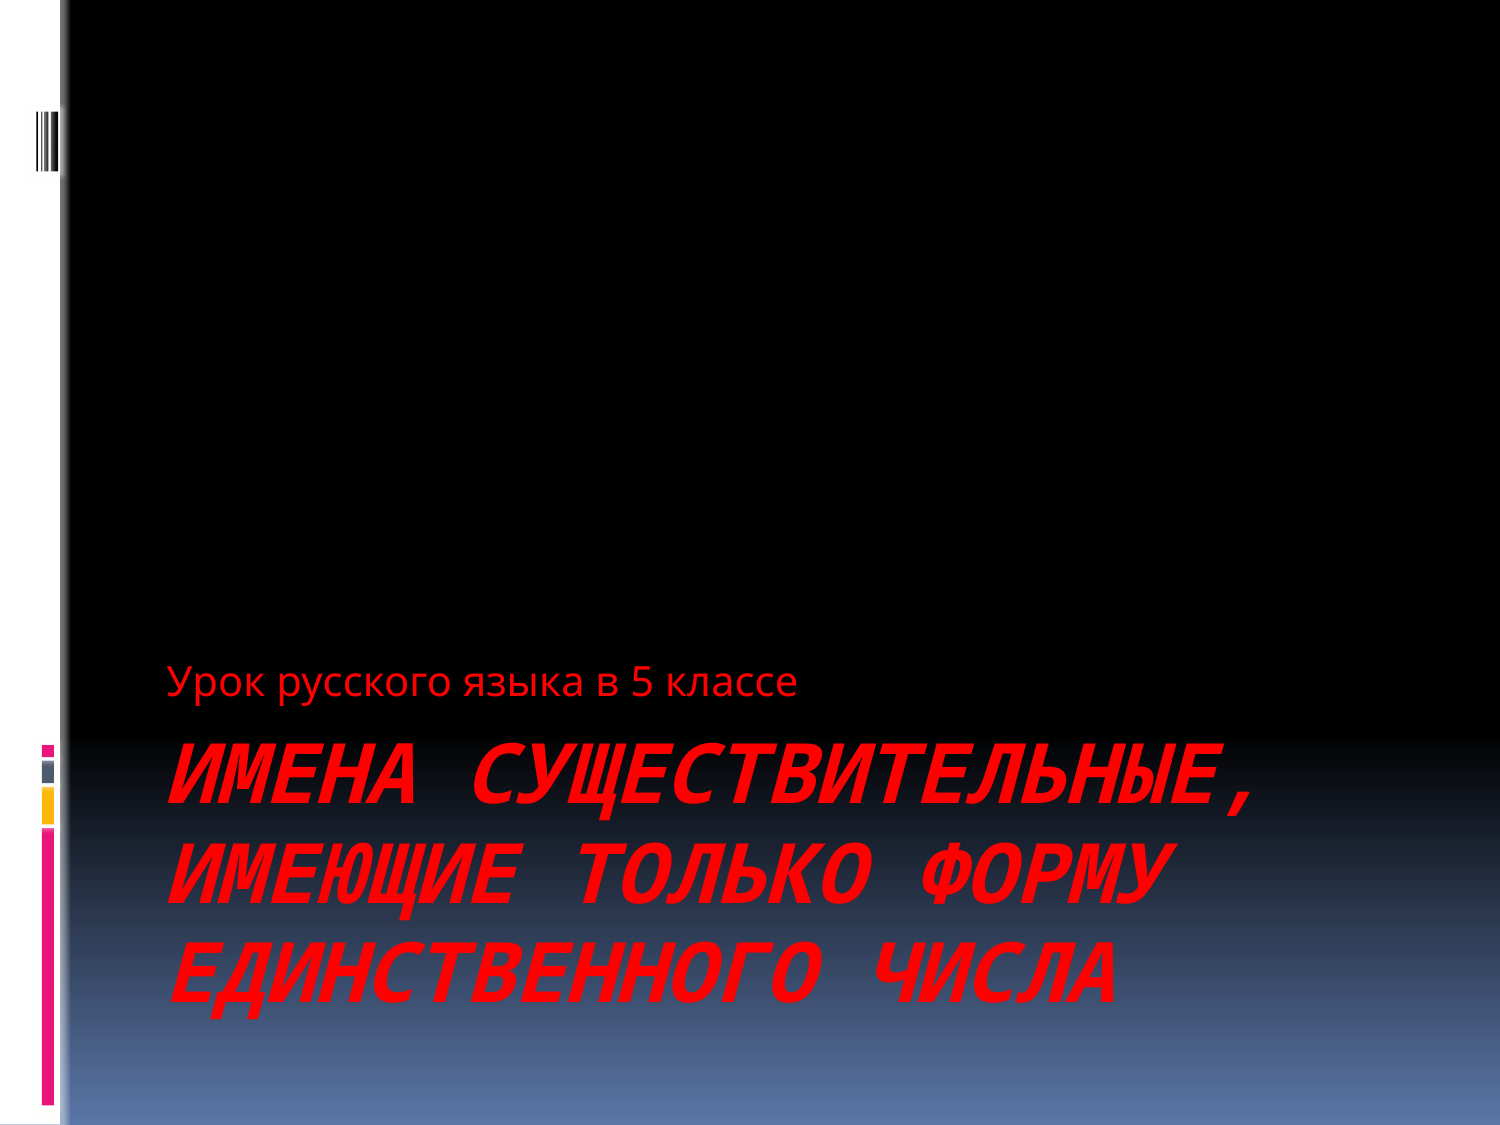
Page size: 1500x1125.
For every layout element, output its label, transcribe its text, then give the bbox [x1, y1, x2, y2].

title Имена существительные, имеющие только форму единственного числа [150, 713, 1425, 1037]
subtitle Урок русского языка в 5 классе [150, 464, 1425, 713]
